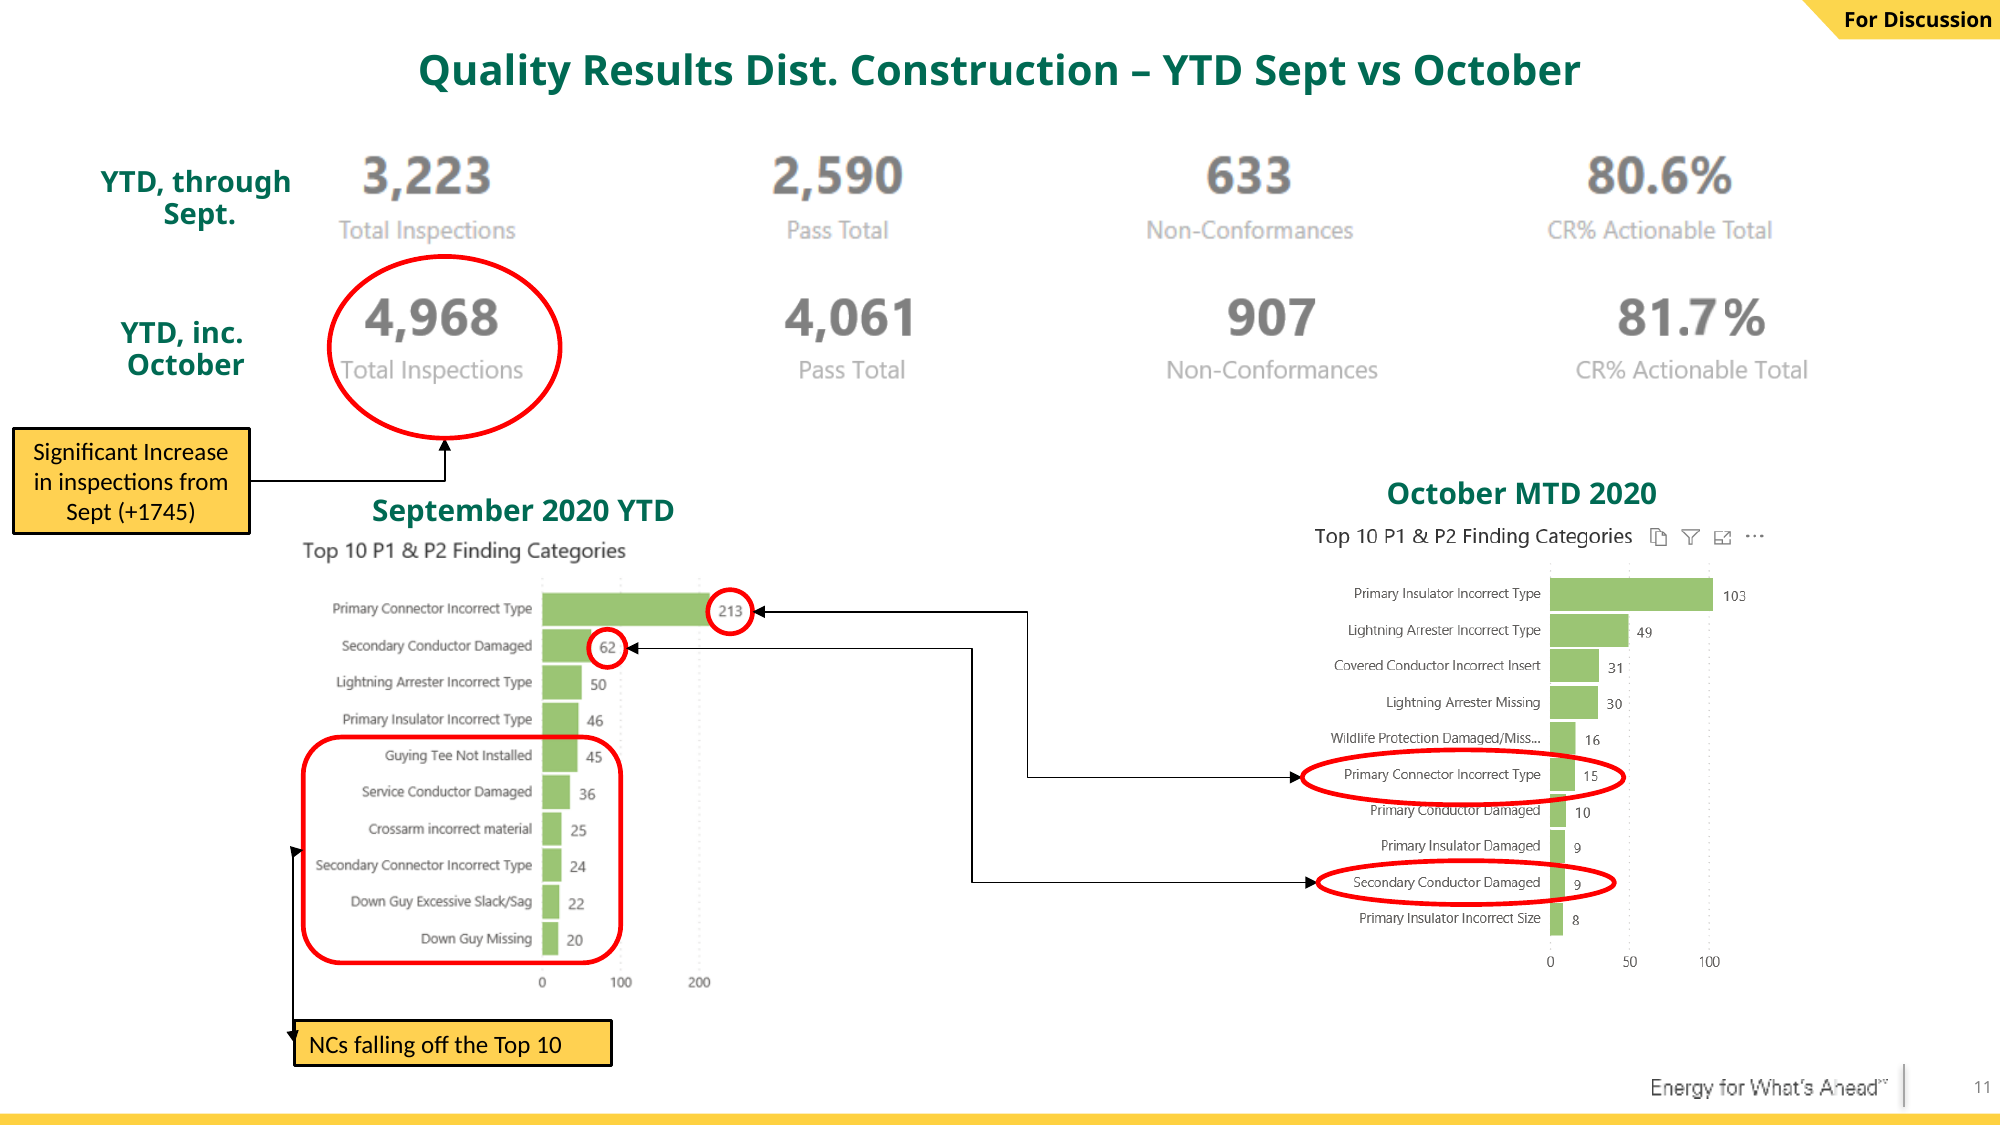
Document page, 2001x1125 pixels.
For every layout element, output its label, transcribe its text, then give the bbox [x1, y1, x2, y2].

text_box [334, 292, 1817, 395]
text_box [351, 404, 538, 441]
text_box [248, 437, 445, 482]
text_box [352, 264, 538, 290]
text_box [1250, 466, 1794, 979]
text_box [294, 849, 304, 1044]
text_box Significant Increase in inspections from Sept (+1745) [13, 428, 250, 534]
text_box YTD, through Sept. [84, 172, 308, 226]
picture [1652, 1079, 1888, 1099]
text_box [294, 483, 754, 1009]
title Quality Results Dist. Construction – YTD Sept vs October [38, 44, 1962, 96]
text_box For Discussion [1800, 0, 2000, 42]
text_box YTD, inc. October [47, 322, 325, 378]
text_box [752, 611, 1303, 646]
picture [334, 144, 1785, 258]
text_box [625, 648, 1318, 883]
text_box NCs falling off the Top 10 [294, 1020, 612, 1066]
